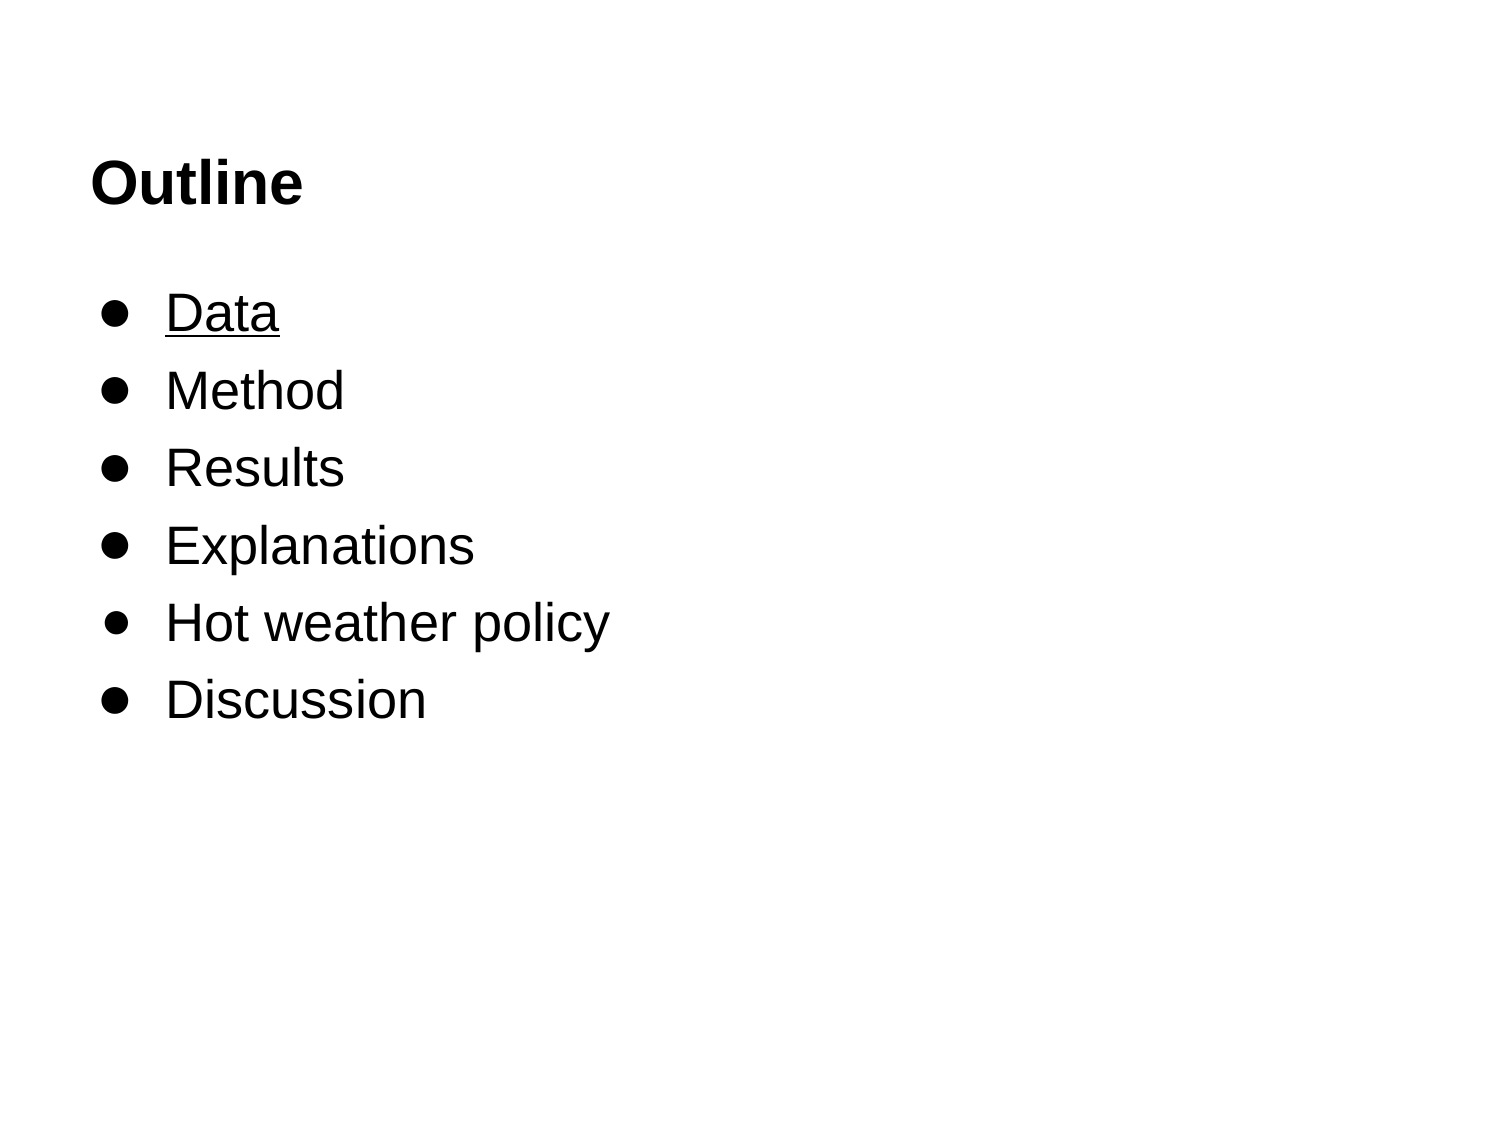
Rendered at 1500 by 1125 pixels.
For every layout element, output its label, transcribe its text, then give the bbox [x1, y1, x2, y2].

list Data Method Results Explanations Hot weather policy Discussion [75, 262, 1425, 1078]
title Outline [75, 45, 1425, 233]
